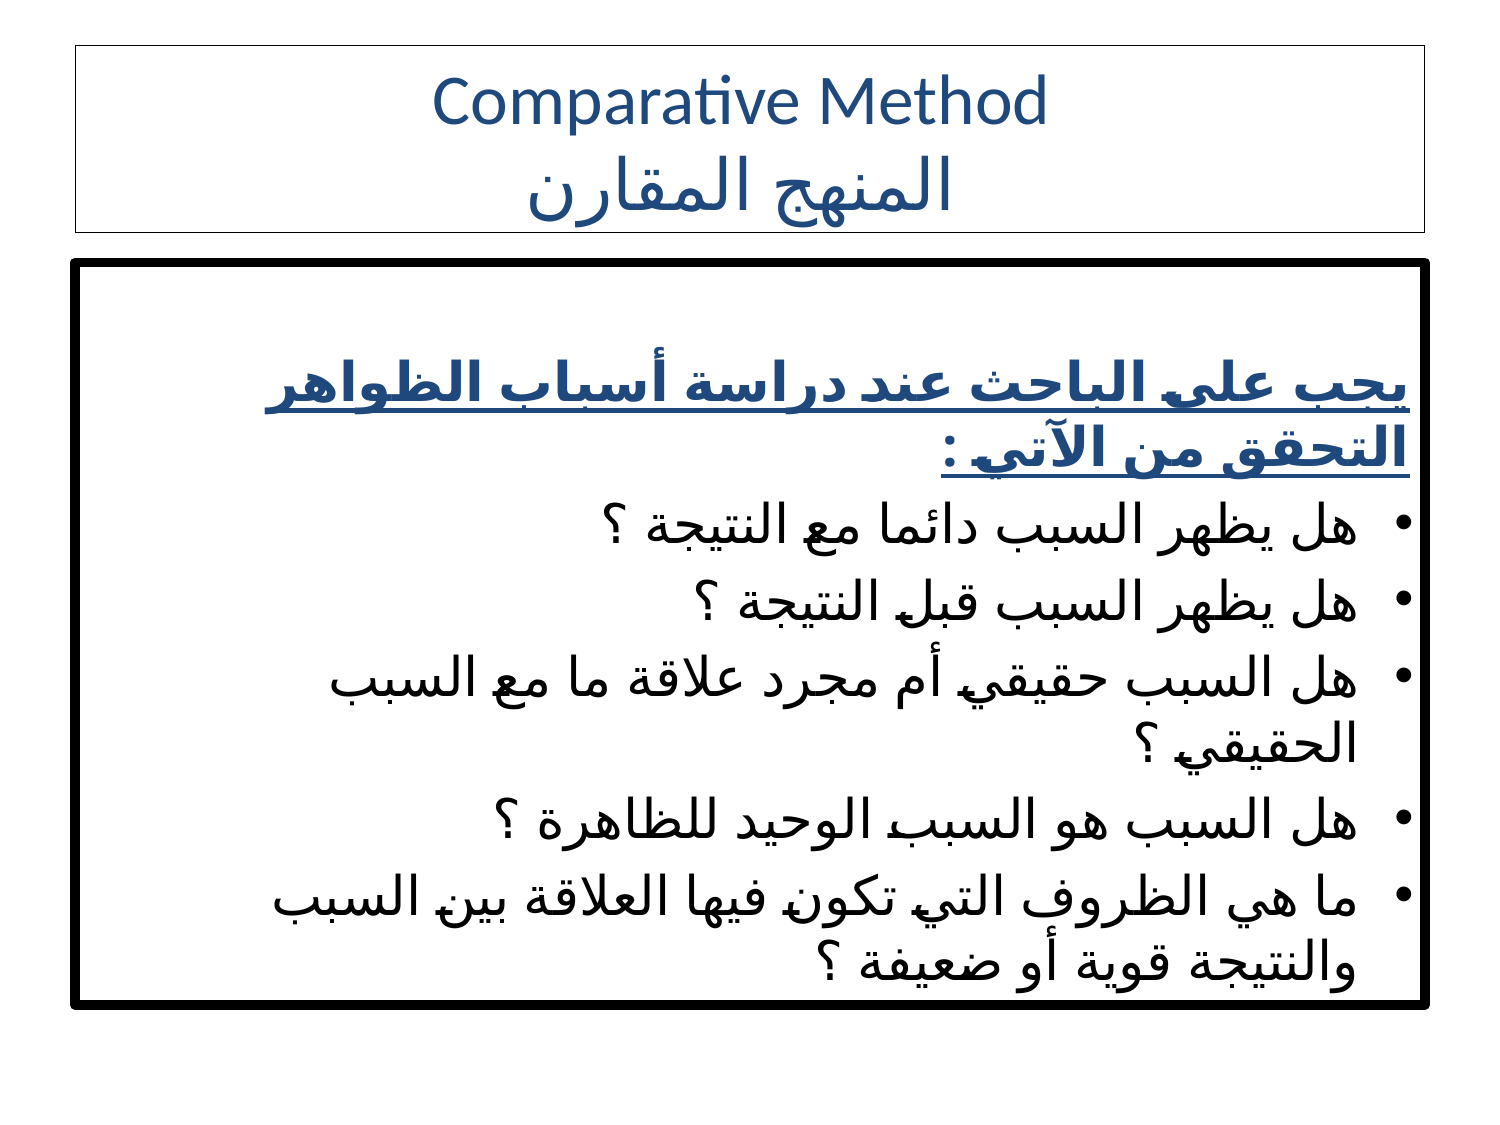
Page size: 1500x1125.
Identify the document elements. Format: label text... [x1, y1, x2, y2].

title Comparative Method المنهج المقارن [75, 45, 1425, 233]
list يجب على الباحث عند دراسة أسباب الظواهر التحقق من الآتي : هل يظهر السبب دائما مع النتيجة ؟ هل يظهر السبب قبل النتيجة ؟ هل السبب حقيقي أم مجرد علاقة ما مع السبب الحقيقي ؟ هل السبب هو السبب الوحيد للظاهرة ؟ ما هي الظروف التي تكون فيها العلاقة بين السبب والنتيجة قوية أو ضعيفة ؟ [75, 262, 1425, 1005]
